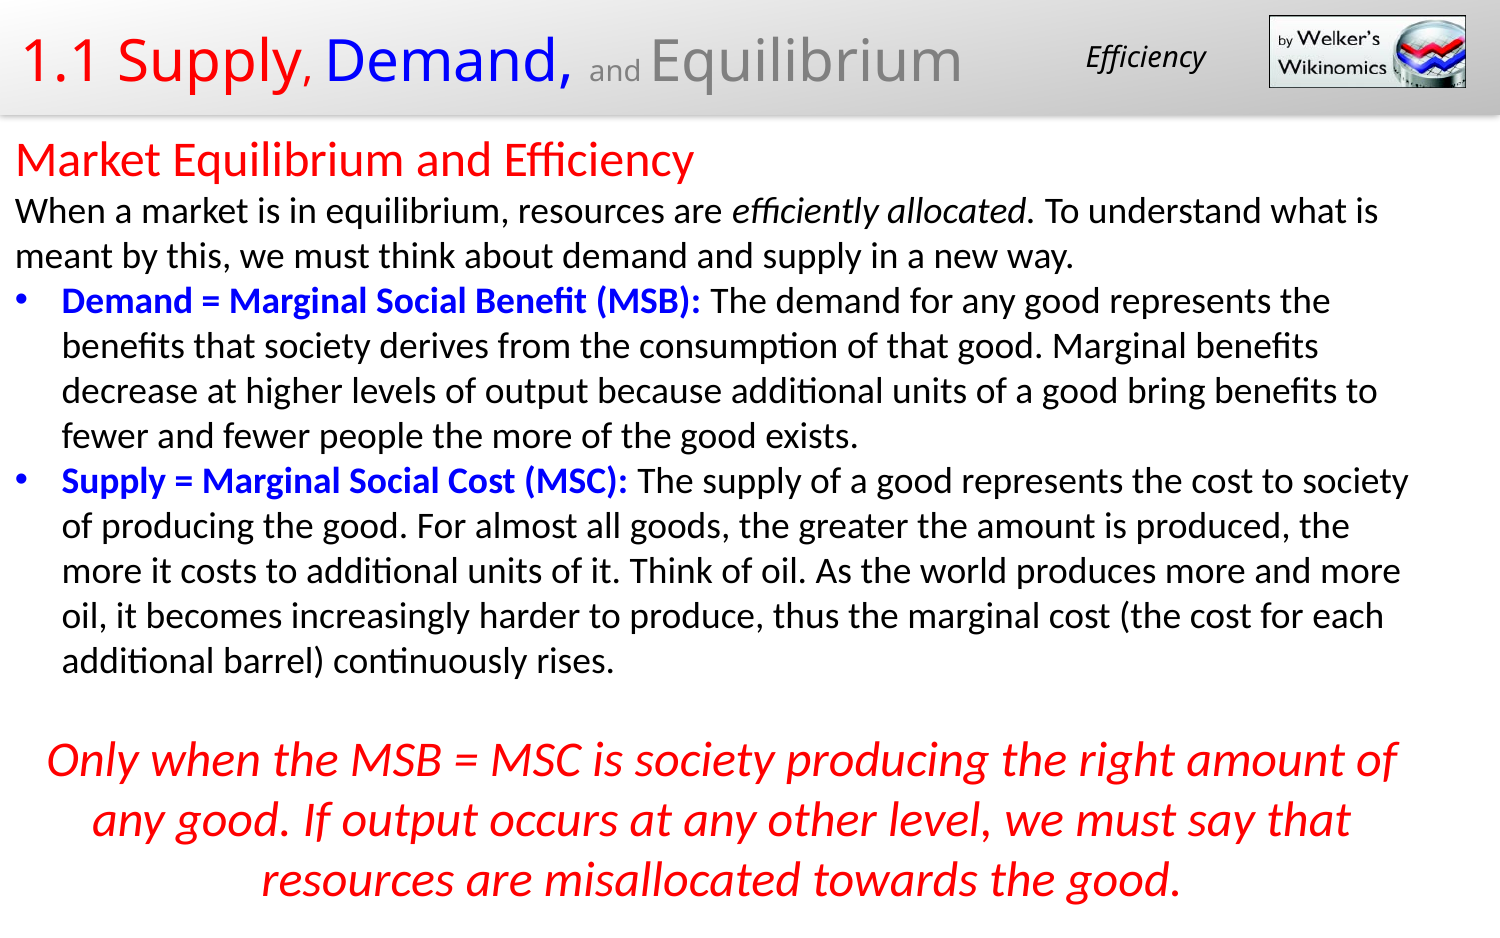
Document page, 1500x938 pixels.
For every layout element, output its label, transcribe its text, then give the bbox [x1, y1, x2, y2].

text_box Market Equilibrium and Efficiency When a market is in equilibrium, resources are efficiently allocated. To understand what is meant by this, we must think about demand and supply in a new way. Demand = Marginal Social Benefit (MSB): The demand for any good represents the benefits that society derives from the consumption of that good. Marginal benefits decrease at higher levels of output because additional units of a good bring benefits to fewer and fewer people the more of the good exists. Supply = Marginal Social Cost (MSC): The supply of a good represents the cost to society of producing the good. For almost all goods, the greater the amount is produced, the more it costs to additional units of it. Think of oil. As the world produces more and more oil, it becomes increasingly harder to produce, thus the marginal cost (the cost for each additional barrel) continuously rises. Only when the MSB = MSC is society producing the right amount of any good. If output occurs at any other level, we must say that resources are misallocated towards the good. [0, 123, 1445, 914]
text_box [0, 0, 1500, 115]
